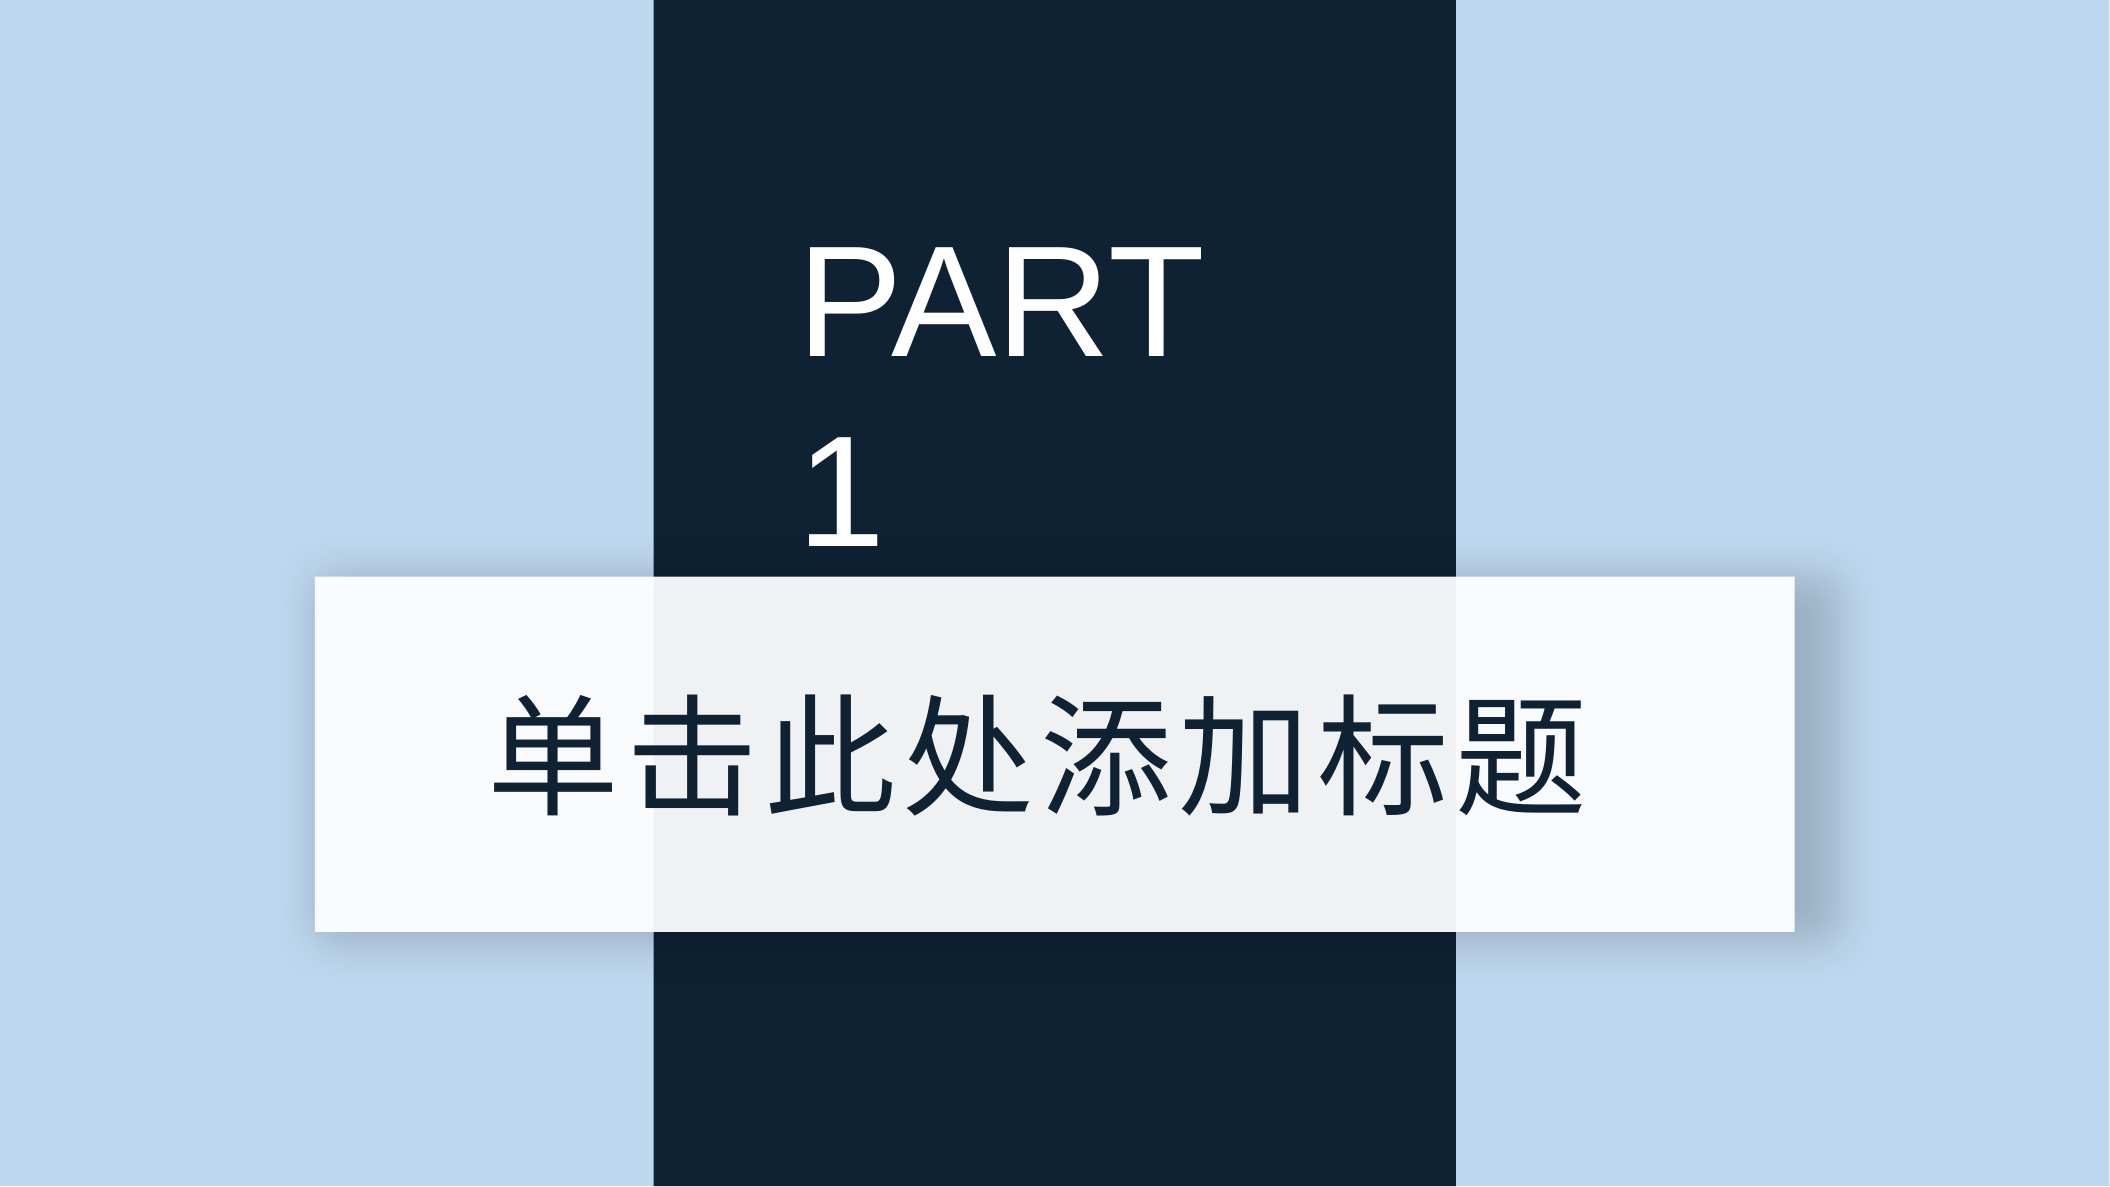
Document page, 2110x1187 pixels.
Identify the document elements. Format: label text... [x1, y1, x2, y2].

text_box [314, 576, 1796, 933]
text_box [0, 0, 652, 1187]
text_box 单击此处添加标题 [473, 666, 1637, 840]
text_box [1457, 0, 2110, 1187]
text_box [652, 0, 1457, 554]
text_box [652, 967, 1457, 1187]
text_box PART 1 [782, 191, 1327, 554]
